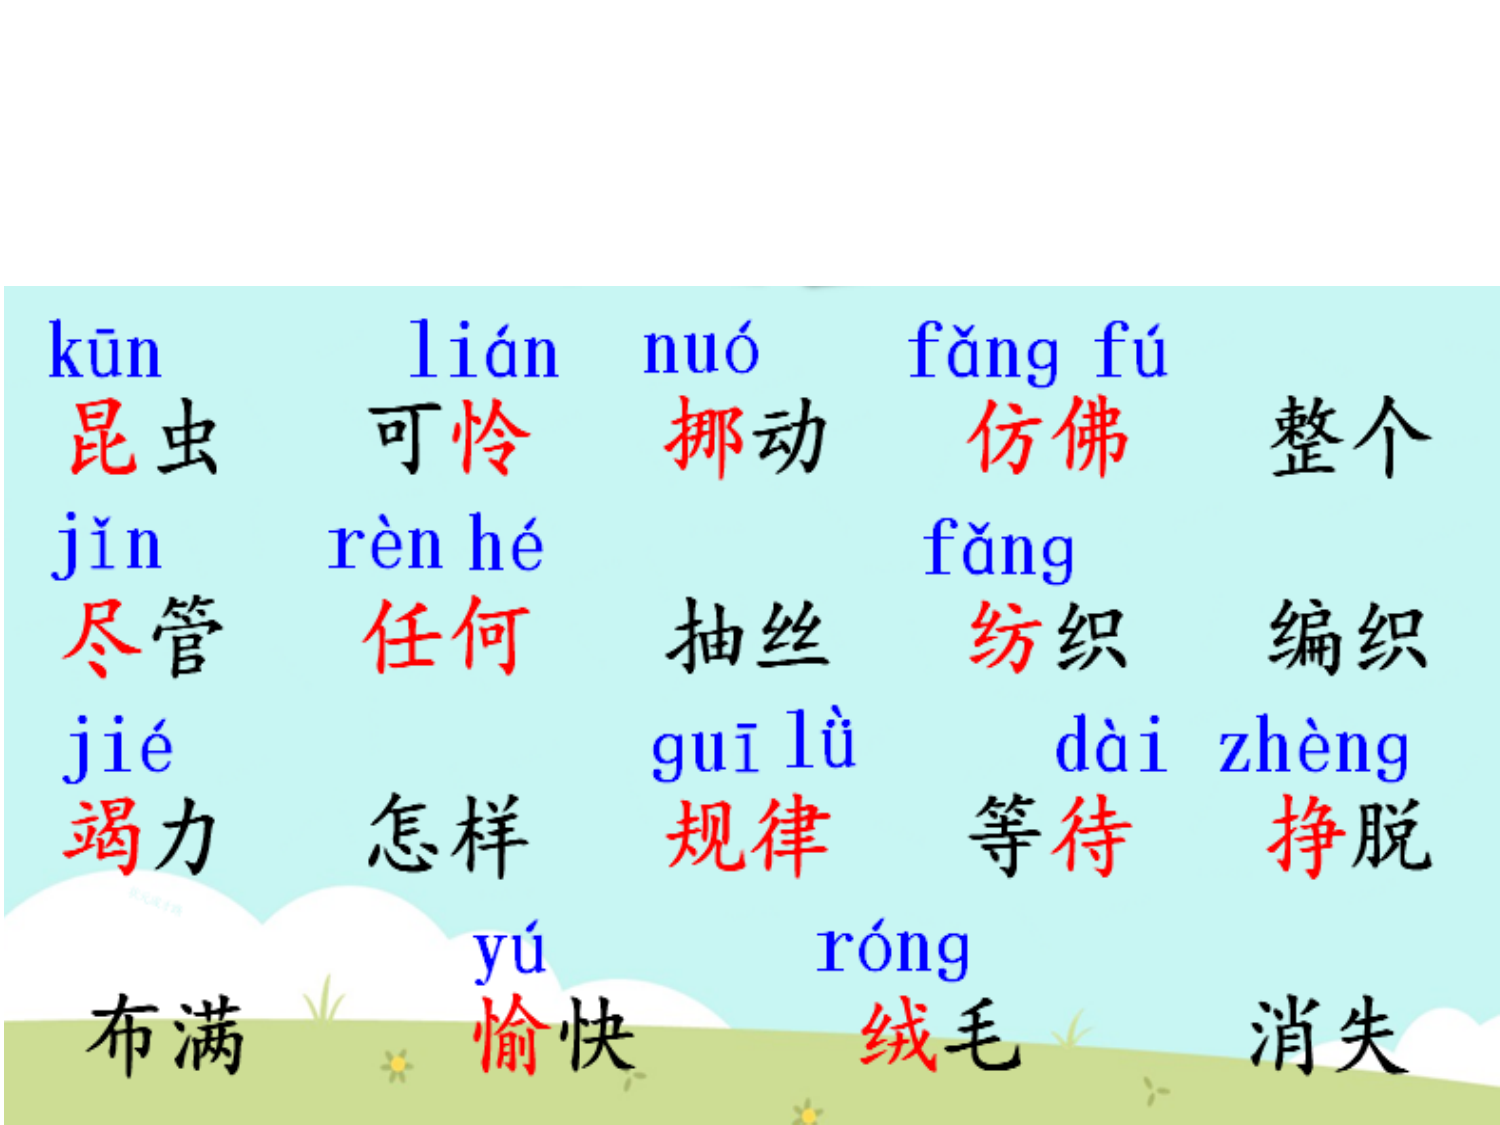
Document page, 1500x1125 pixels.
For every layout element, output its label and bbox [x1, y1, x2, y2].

picture [4, 285, 1500, 1125]
